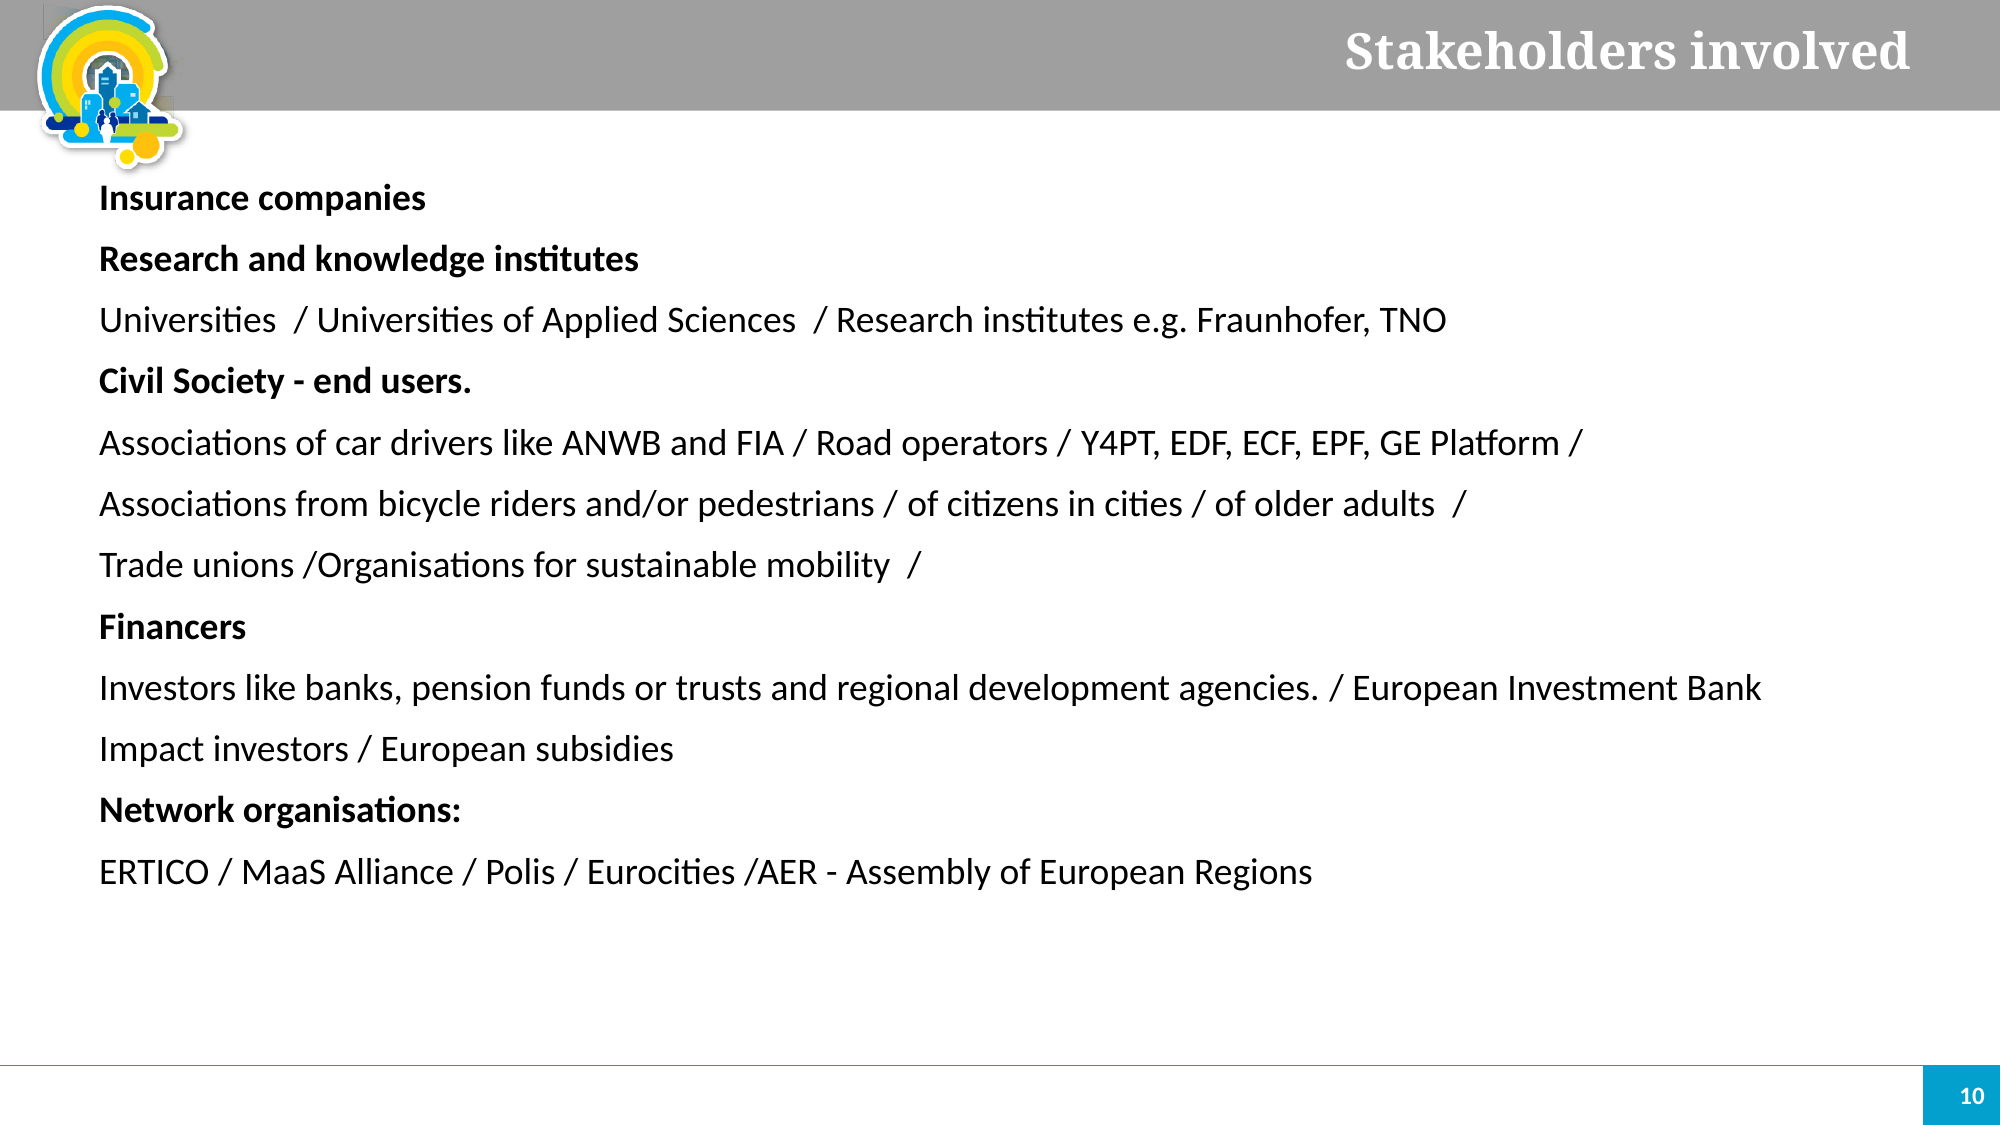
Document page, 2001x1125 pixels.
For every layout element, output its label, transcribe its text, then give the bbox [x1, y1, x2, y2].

list Insurance companies Research and knowledge institutes Universities / Universities of Applied Sciences / Research institutes e.g. Fraunhofer, TNO Civil Society - end users. Associations of car drivers like ANWB and FIA / Road operators / Y4PT, EDF, ECF, EPF, GE Platform / Associations from bicycle riders and/or pedestrians / of citizens in cities / of older adults / Trade unions /Organisations for sustainable mobility / Financers Investors like banks, pension funds or trusts and regional development agencies. / European Investment Bank Impact investors / European subsidies Network organisations: ERTICO / MaaS Alliance / Polis / Eurocities /AER - Assembly of European Regions [84, 170, 1932, 1033]
picture [0, 109, 220, 198]
slide_number 10 [1923, 1065, 2000, 1125]
title Stakeholders involved [0, 0, 2000, 109]
